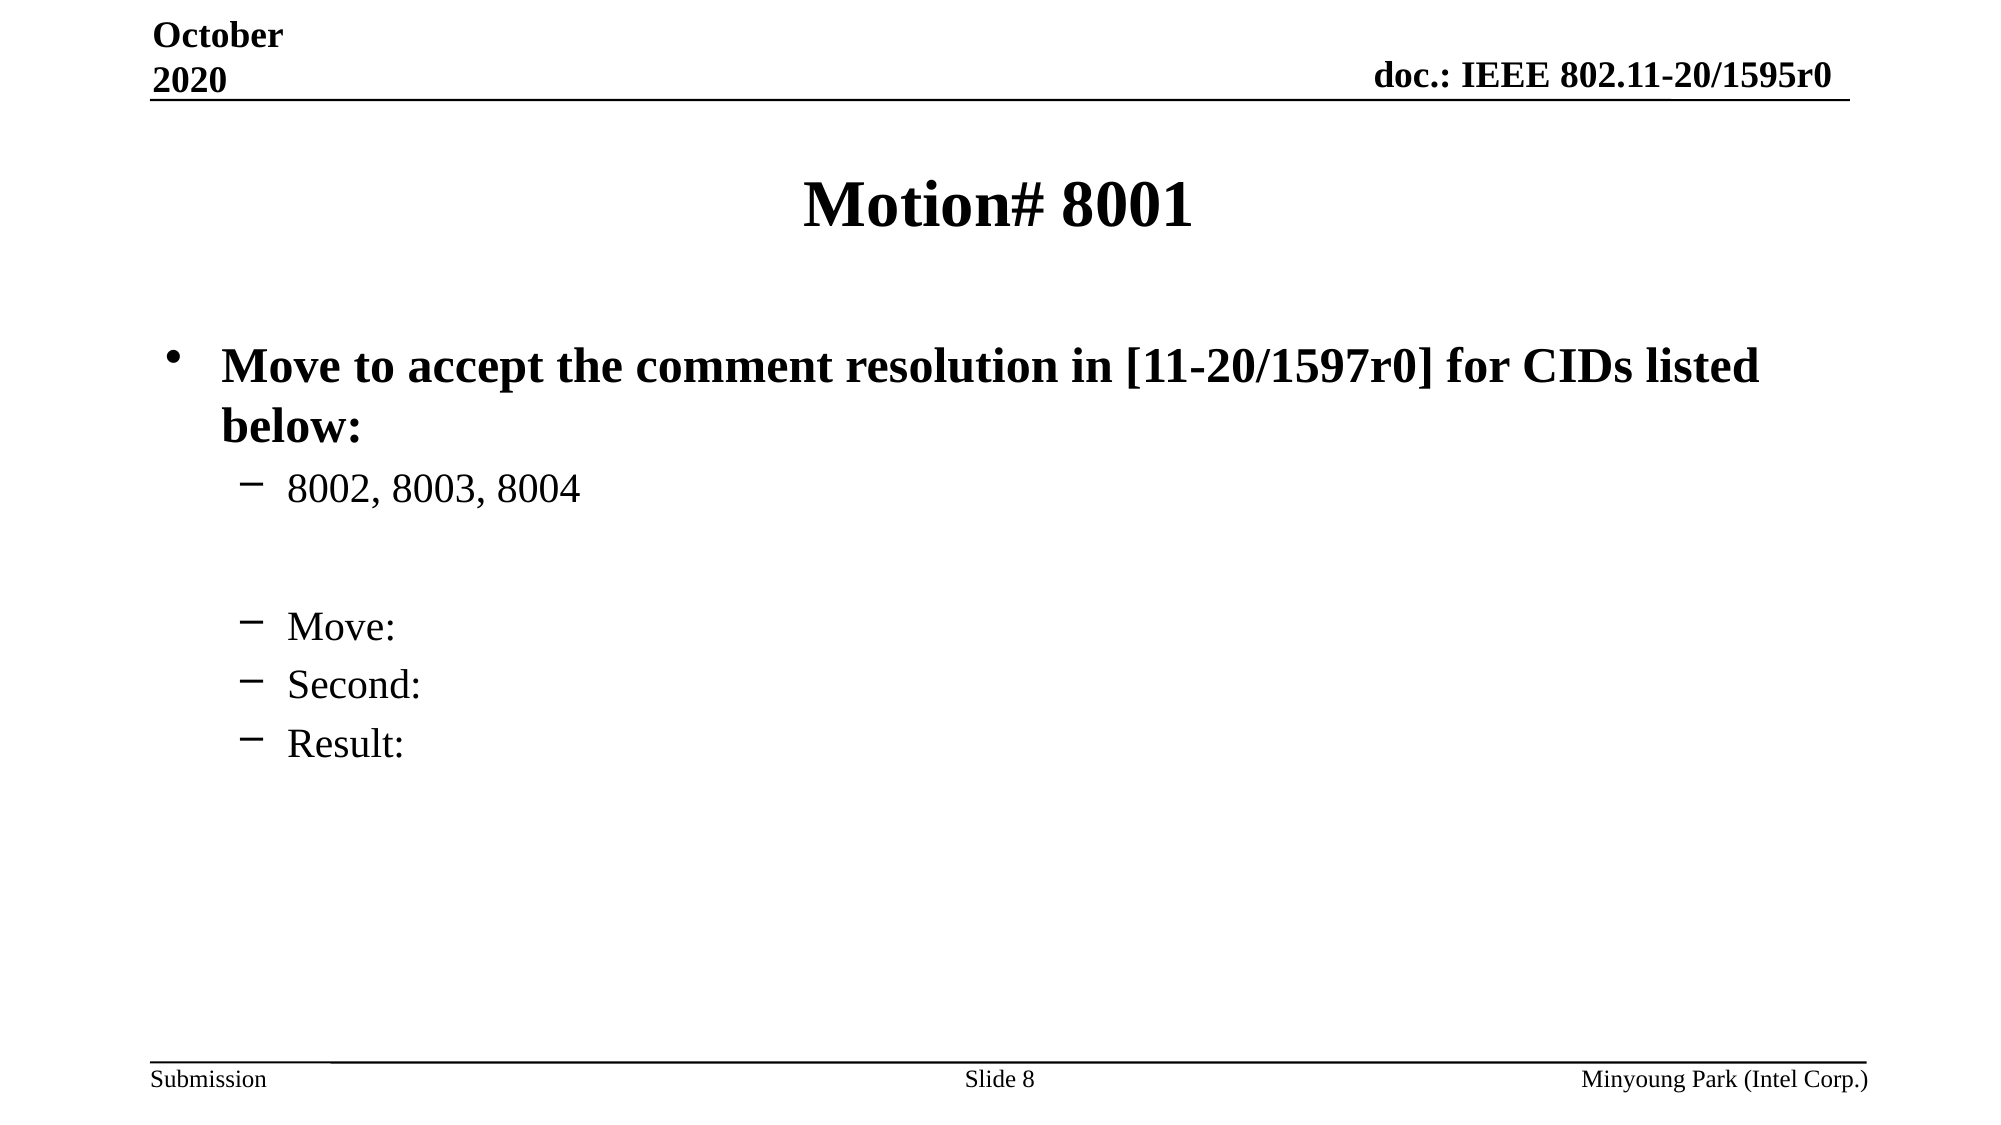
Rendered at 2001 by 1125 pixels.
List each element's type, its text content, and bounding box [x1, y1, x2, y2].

footer Minyoung Park (Intel Corp.) [1266, 1061, 1869, 1093]
title Motion# 8001 [150, 112, 1850, 288]
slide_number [152, 54, 347, 101]
slide_number Slide 8 [957, 1061, 1042, 1093]
list Move to accept the comment resolution in [11-20/1597r0] for CIDs listed below: 8002, 8003, 8004 Move: Second: Result: [150, 324, 1850, 1000]
